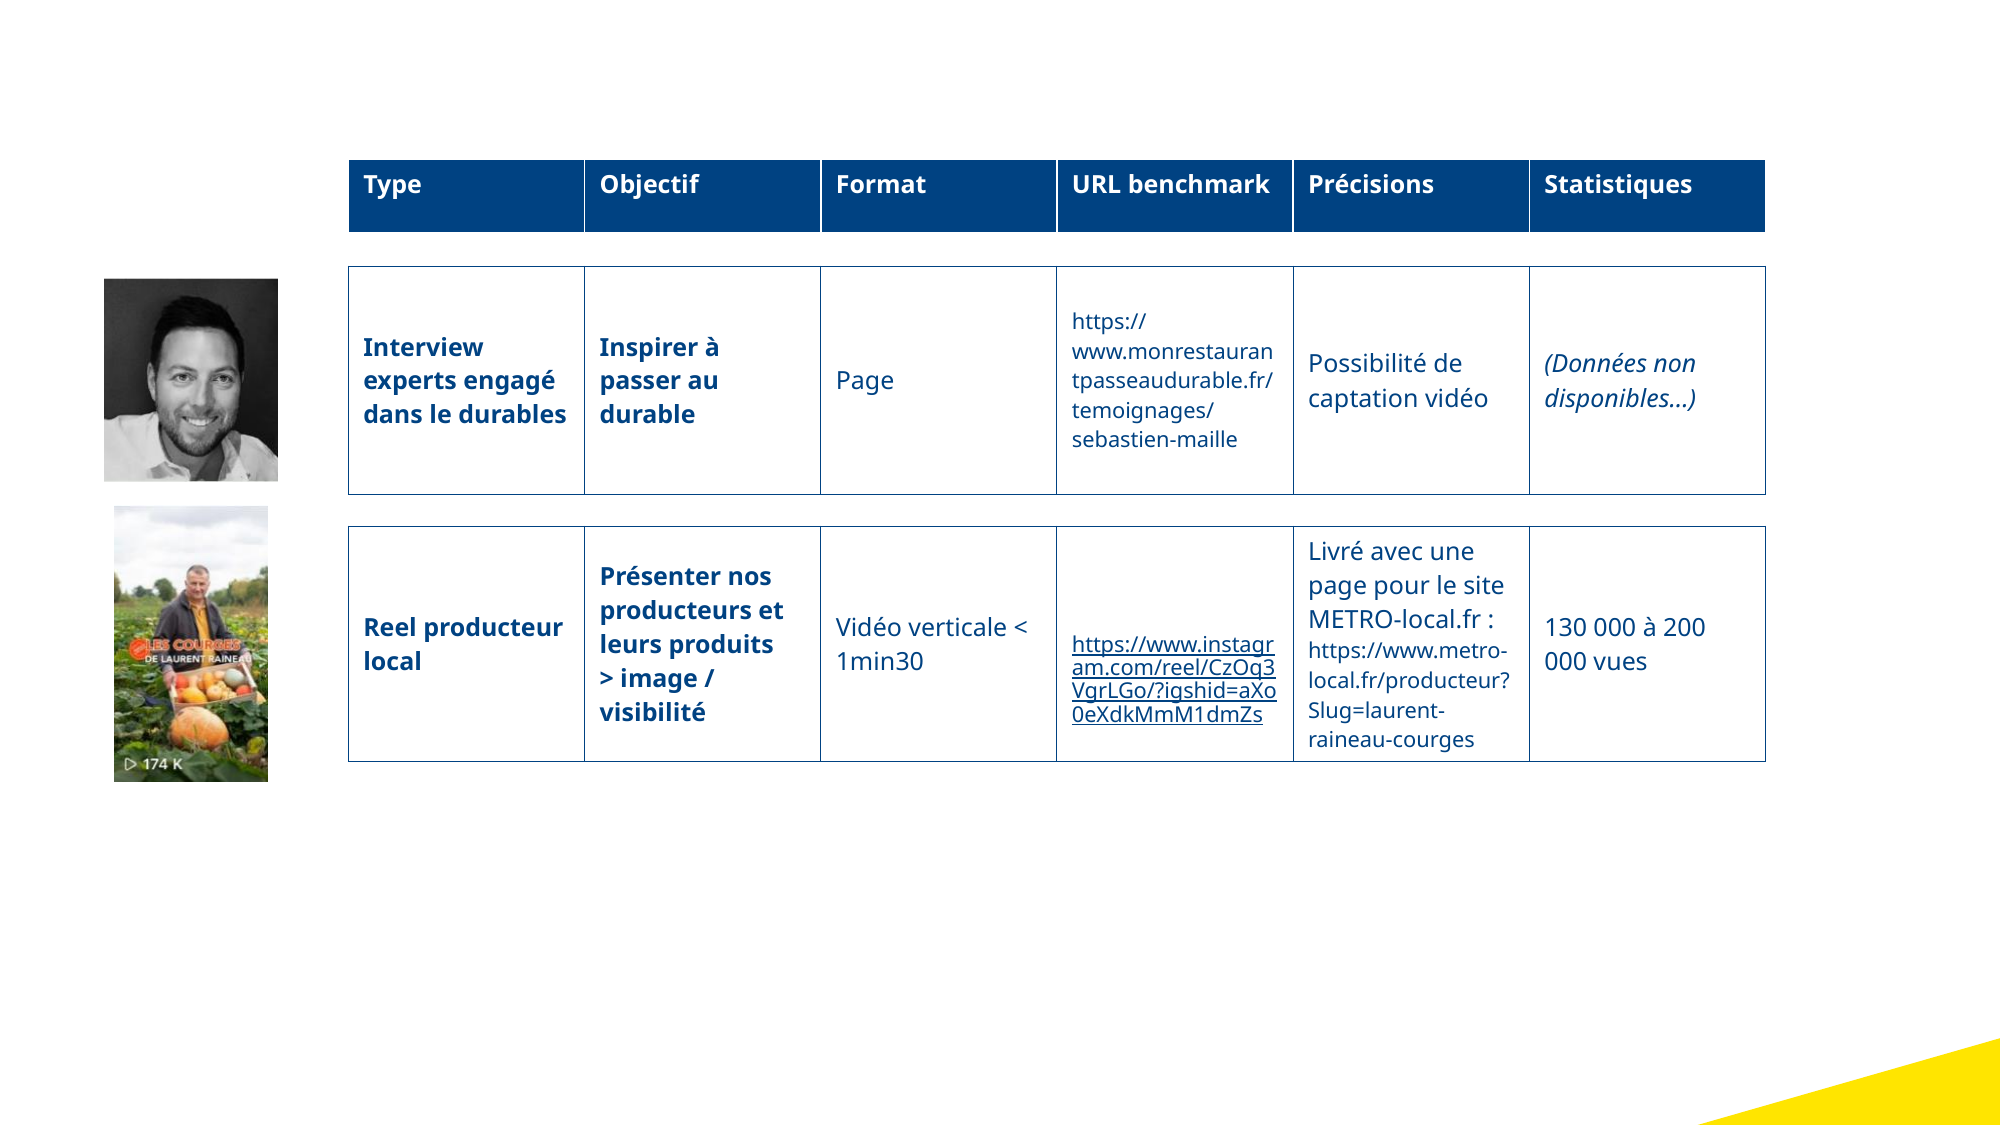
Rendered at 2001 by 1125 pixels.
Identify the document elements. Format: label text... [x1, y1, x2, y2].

picture [114, 505, 268, 782]
table_header Présenter nos producteurs et leurs produits > image / visibilité [585, 527, 820, 761]
table_header Objectif [585, 160, 820, 232]
table_header 130 000 à 200 000 vues [1530, 527, 1765, 761]
picture [104, 278, 278, 482]
table_header Type [349, 160, 584, 232]
table_header Possibilité de captation vidéo [1294, 267, 1529, 494]
table_header URL benchmark [1058, 160, 1292, 232]
table_header Interview experts engagé dans le durables [349, 267, 584, 494]
table_header (Données non disponibles…) [1530, 267, 1765, 494]
table_header Format [822, 160, 1056, 232]
table_header Page [821, 267, 1056, 494]
table_header https://www.monrestaurantpasseaudurable.fr/temoignages/sebastien-maille [1057, 267, 1293, 494]
table_header Reel producteur local [349, 527, 584, 761]
table_header Livré avec une page pour le site METRO-local.fr : https://www.metro-local.fr/producteur?Slug=laurent-raineau-courges [1294, 527, 1529, 761]
table_header Statistiques [1530, 160, 1765, 232]
table_header Inspirer à passer au durable [585, 267, 820, 494]
table_header Précisions [1294, 160, 1529, 232]
table_header https://www.instagram.com/reel/CzOq3VgrLGo/?igshid=aXo0eXdkMmM1dmZs [1057, 527, 1293, 761]
table_header Vidéo verticale < 1min30 [821, 527, 1056, 761]
